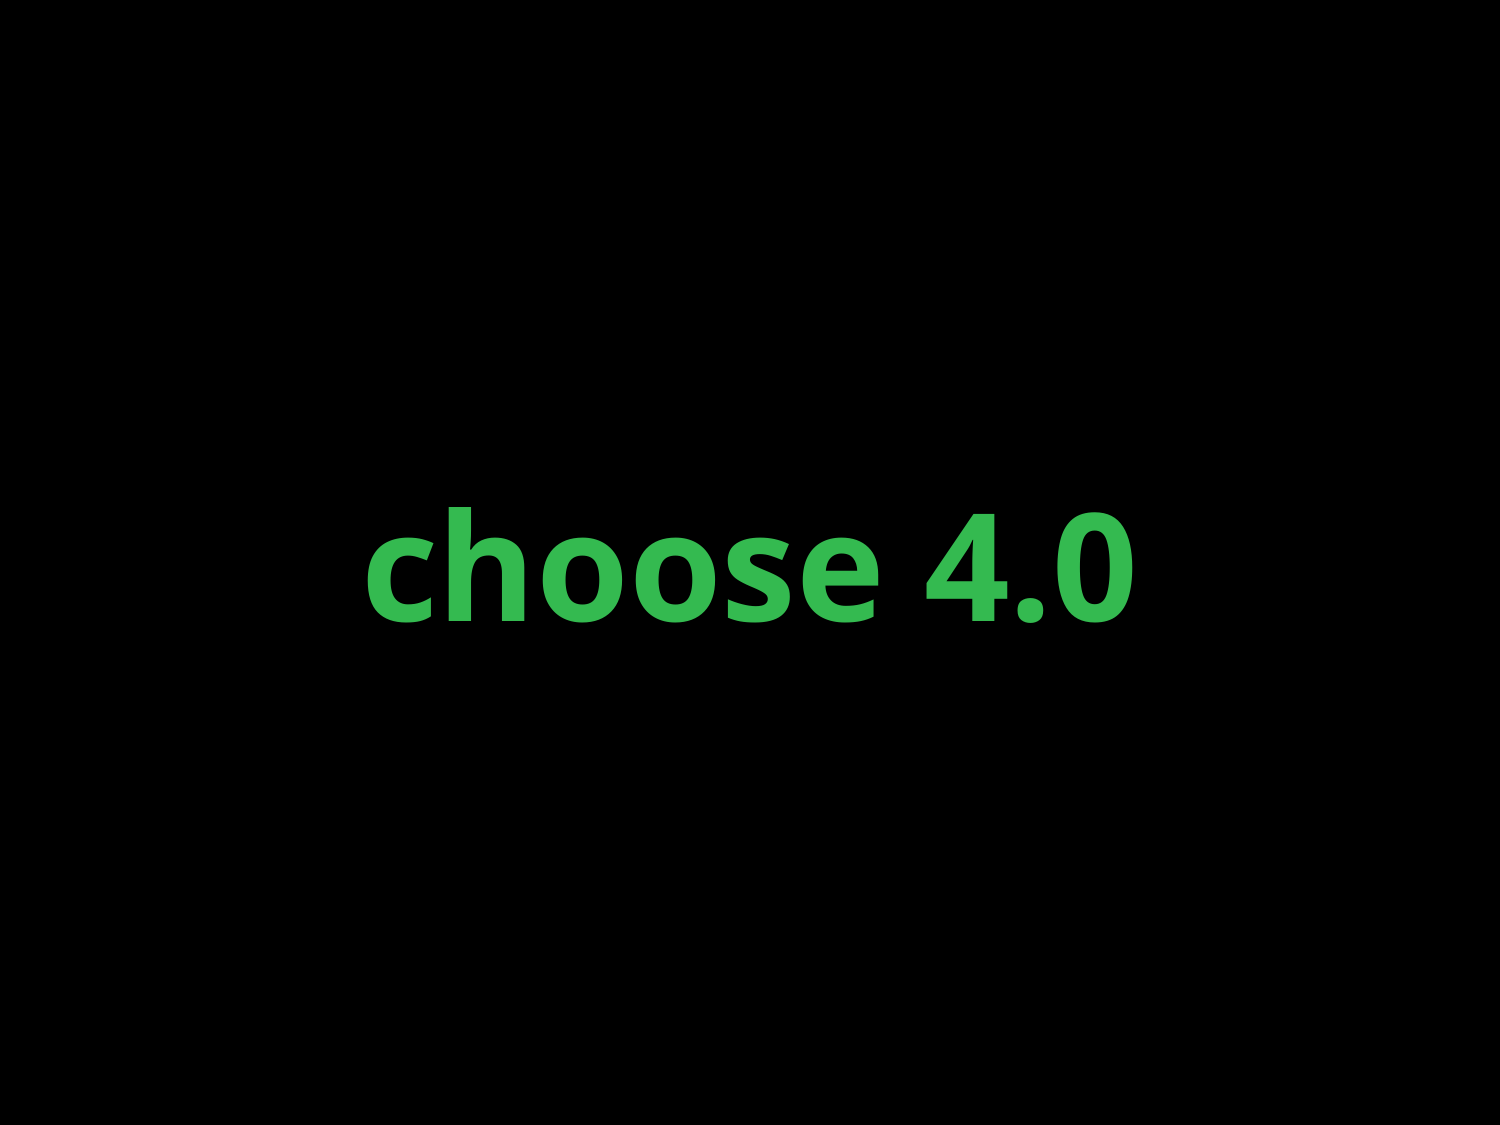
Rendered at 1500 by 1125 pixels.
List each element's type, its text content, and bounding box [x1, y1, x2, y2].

title choose 4.0 [49, 310, 1450, 813]
